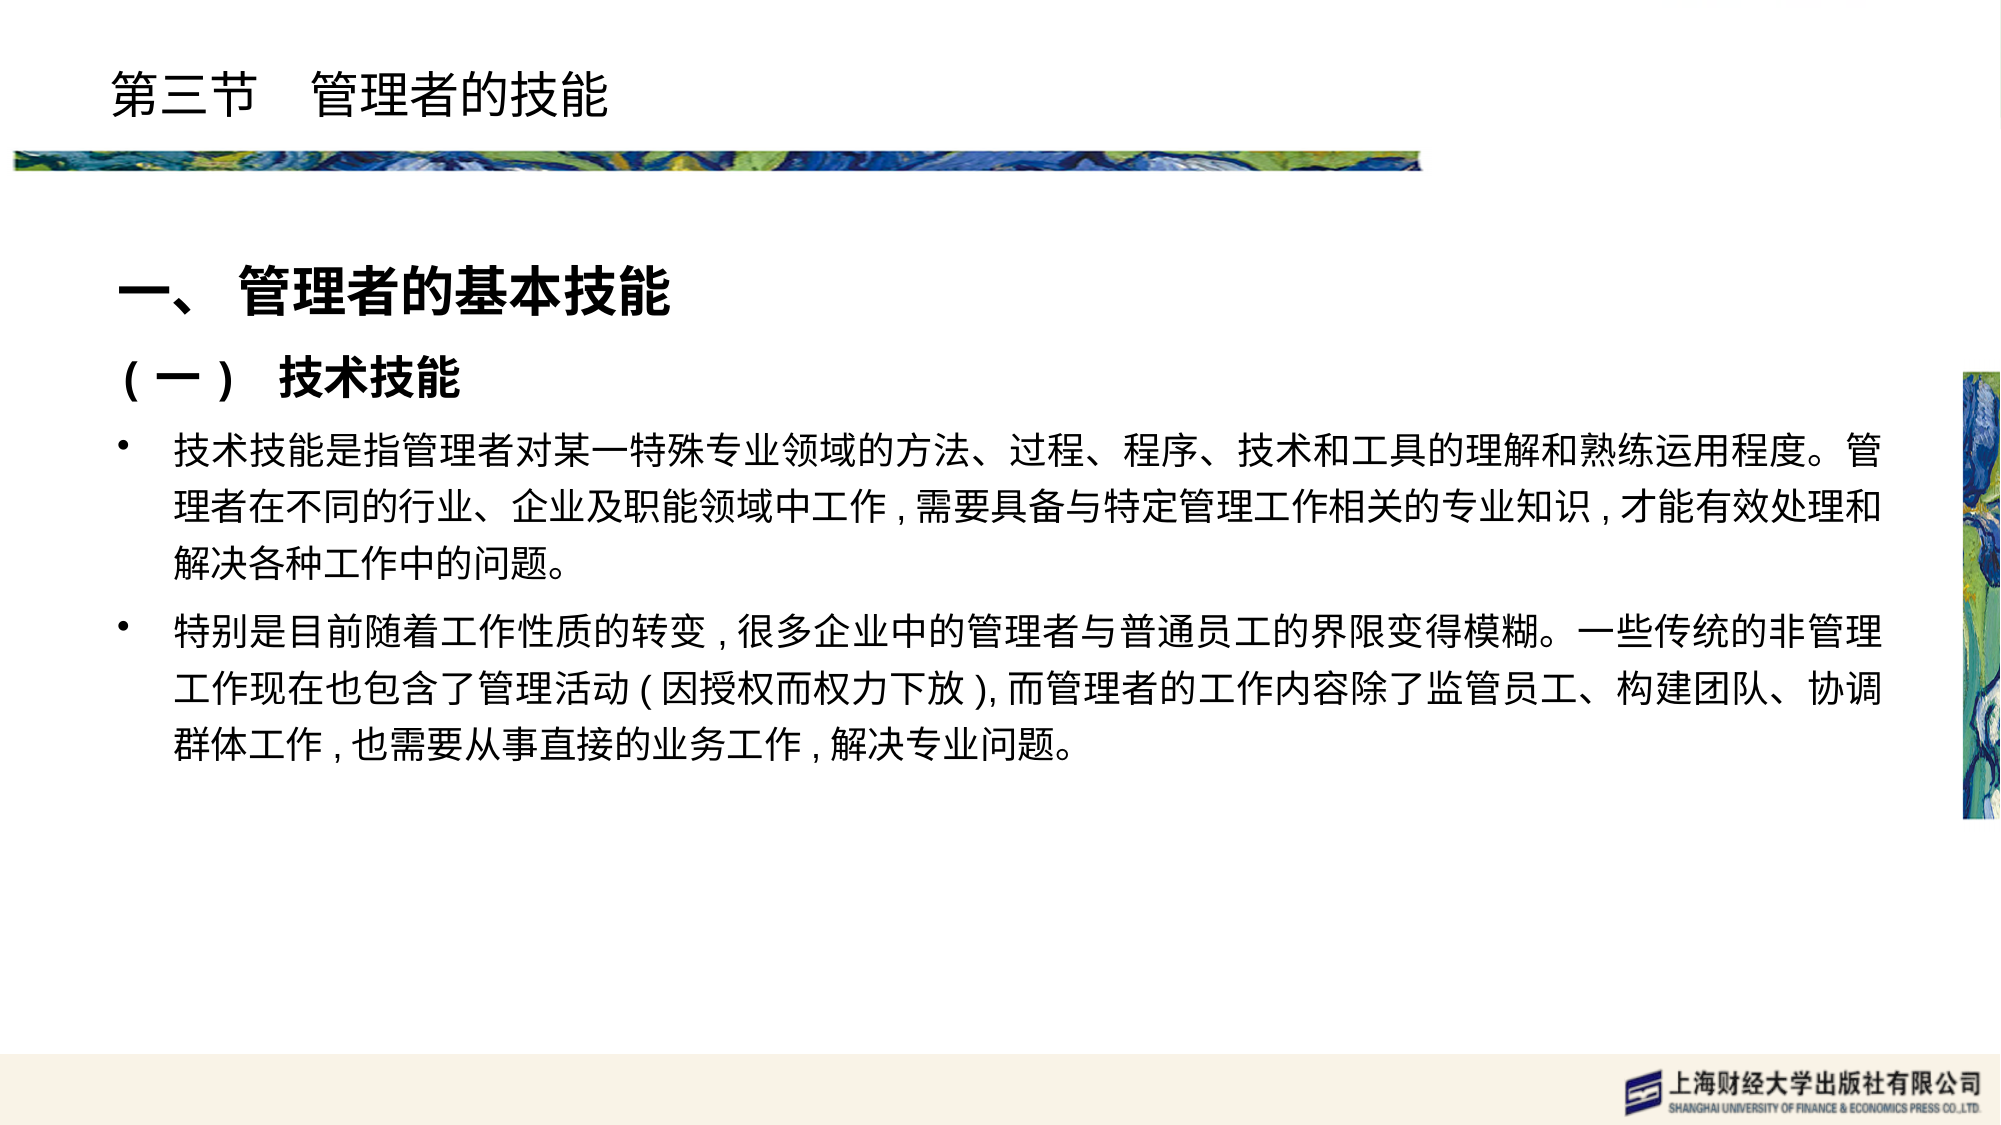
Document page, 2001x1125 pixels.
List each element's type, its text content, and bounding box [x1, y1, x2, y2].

title 第三节 管理者的技能 [94, 42, 1451, 146]
list 一、 管理者的基本技能 (一) 技术技能 技术技能是指管理者对某一特殊专业领域的方法、过程、程序、技术和工具的理解和熟练运用程度。管理者在不同的行业、企业及职能领域中工作,需要具备与特定管理工作相关的专业知识,才能有效处理和解决各种工作中的问题。 特别是目前随着工作性质的转变,很多企业中的管理者与普通员工的界限变得模糊。一些传统的非管理工作现在也包含了管理活动(因授权而权力下放),而管理者的工作内容除了监管员工、构建团队、协调群体工作,也需要从事直接的业务工作,解决专业问题。 [102, 233, 1898, 1032]
picture [0, 0, 2001, 1125]
